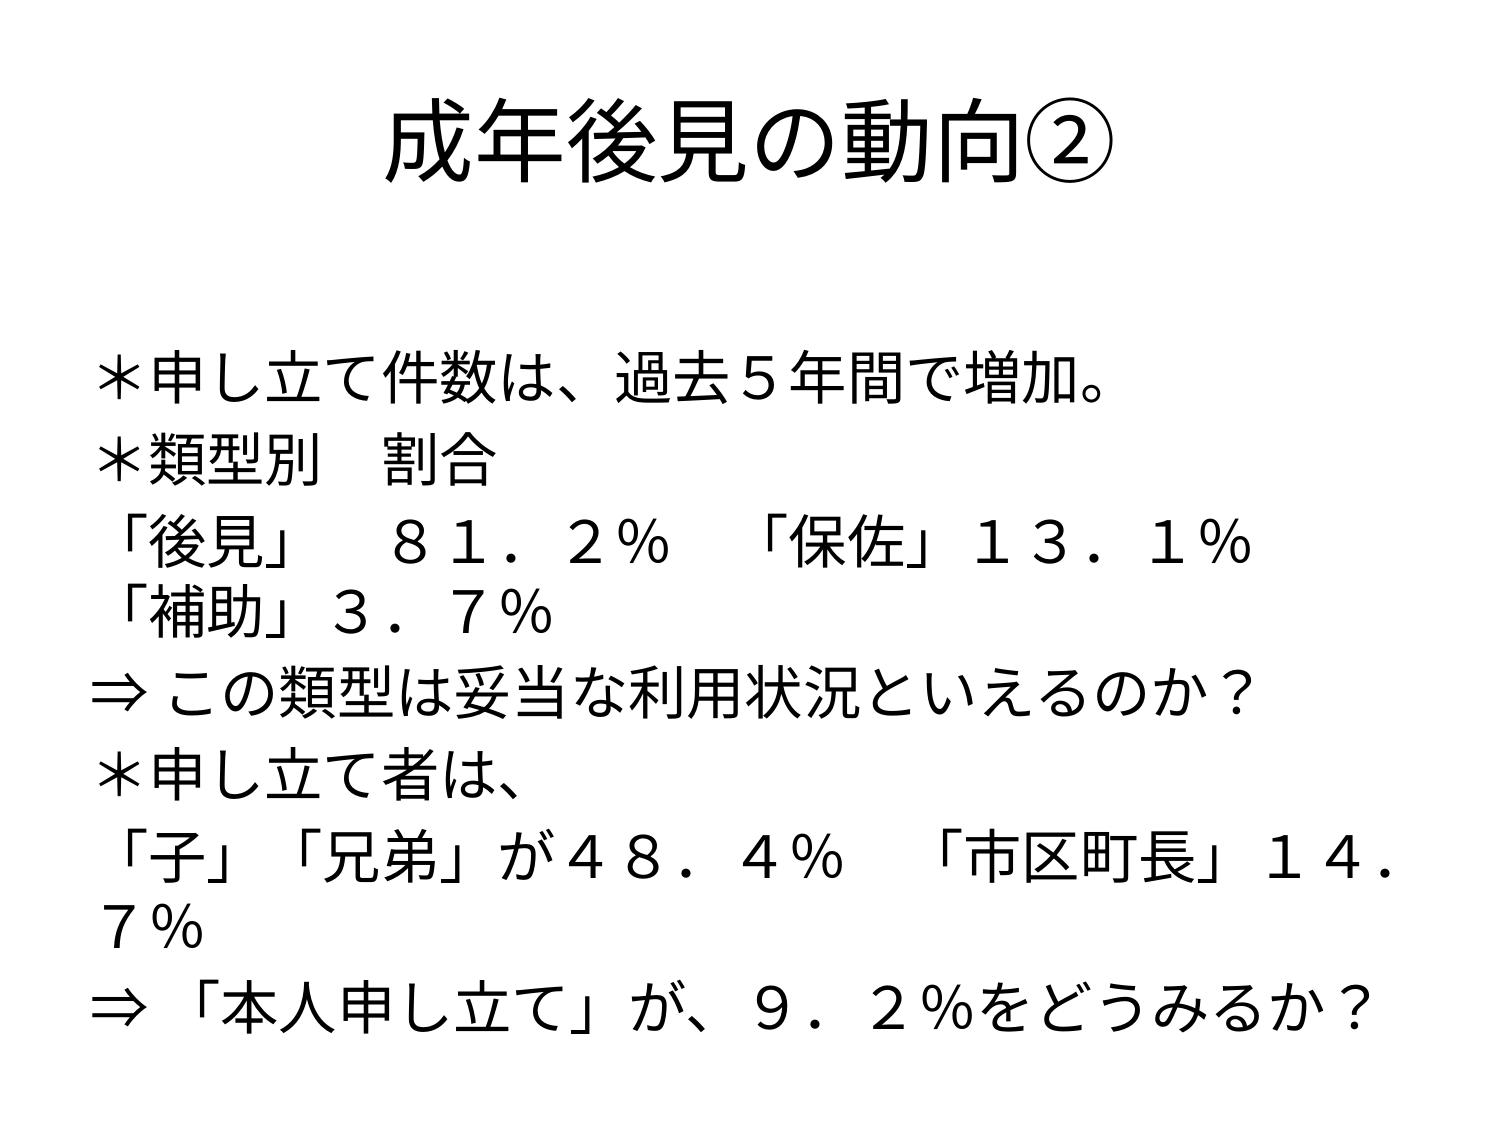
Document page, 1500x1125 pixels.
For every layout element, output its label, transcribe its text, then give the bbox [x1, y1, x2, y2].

list ＊申し立て件数は、過去５年間で増加。 ＊類型別 割合 「後見」 ８１．２％ 「保佐」１３．１％ 「補助」３．７％ ⇒この類型は妥当な利用状況といえるのか？ ＊申し立て者は、 「子」「兄弟」が４８．４％ 「市区町長」１４．７％ ⇒「本人申し立て」が、９．２％をどうみるか？ [75, 262, 1425, 1005]
title 成年後見の動向② [75, 45, 1425, 233]
